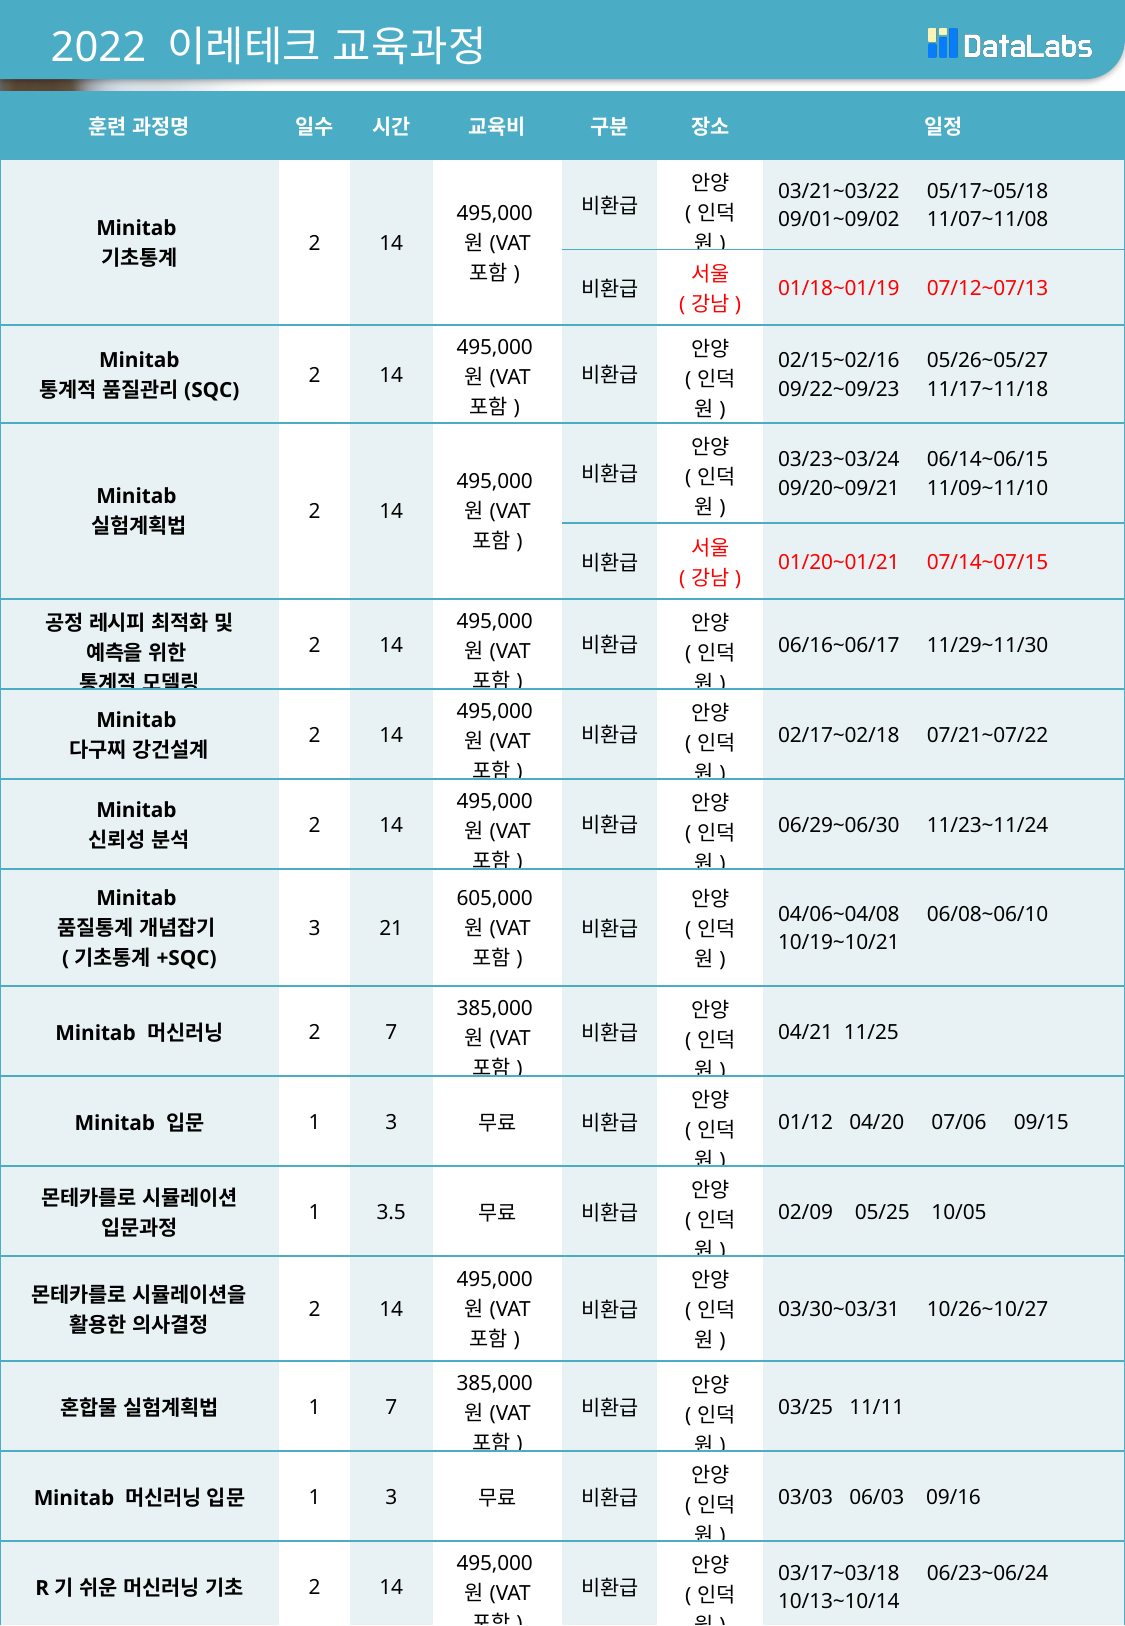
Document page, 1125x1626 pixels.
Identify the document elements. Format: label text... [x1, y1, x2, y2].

table_cell 495,000원(VAT 포함) [433, 160, 562, 324]
table_cell 06/29~06/30 11/23~11/24 [763, 780, 1124, 868]
table_cell 비환급 [562, 690, 657, 778]
table_cell 1 [279, 1362, 350, 1450]
table_cell 14 [350, 424, 433, 598]
table_cell 비환급 [562, 987, 657, 1075]
title 2022 이레테크 교육과정 [35, 9, 1049, 80]
table_cell 안양 (인덕원) [657, 424, 763, 522]
table_header 구분 [562, 93, 657, 159]
table_cell 안양 (인덕원) [657, 987, 763, 1075]
table_cell 495,000원(VAT 포함) [433, 690, 562, 778]
table_cell 21 [350, 870, 433, 985]
table_cell 2 [279, 987, 350, 1075]
table_cell 안양 (인덕원) [657, 1452, 763, 1540]
table_cell 2 [279, 1542, 350, 1625]
table_cell 무료 [433, 1167, 562, 1255]
table_cell 비환급 [562, 424, 657, 522]
table_cell 495,000원(VAT 포함) [433, 1542, 562, 1625]
table_cell 몬테카를로 시뮬레이션을 활용한 의사결정 [1, 1257, 279, 1360]
table_cell 01/18~01/19 07/12~07/13 [763, 250, 1124, 324]
table_cell 02/15~02/16 05/26~05/27 09/22~09/23 11/17~11/18 [763, 326, 1124, 422]
table_cell 01/20~01/21 07/14~07/15 [763, 524, 1124, 598]
table_cell 03/23~03/24 06/14~06/15 09/20~09/21 11/09~11/10 [763, 424, 1124, 522]
table_cell 14 [350, 326, 433, 422]
table_cell 3 [279, 870, 350, 985]
table_cell 비환급 [562, 326, 657, 422]
table_cell 비환급 [562, 600, 657, 688]
table_cell 안양 (인덕원) [657, 1077, 763, 1165]
table_header 훈련 과정명 [1, 93, 279, 159]
table_cell 안양 (인덕원) [657, 1167, 763, 1255]
table_cell Minitab 머신러닝 [1, 987, 279, 1075]
table_cell 2 [279, 1257, 350, 1360]
table_cell 03/30~03/31 10/26~10/27 [763, 1257, 1124, 1360]
table_cell 14 [350, 600, 433, 688]
table_cell 2 [279, 160, 350, 324]
table_cell 495,000원(VAT 포함) [433, 424, 562, 598]
table_cell 2 [279, 780, 350, 868]
table_cell 비환급 [562, 160, 657, 249]
table_cell 비환급 [562, 1542, 657, 1625]
table_cell 14 [350, 690, 433, 778]
table_cell 03/17~03/18 06/23~06/24 10/13~10/14 [763, 1542, 1124, 1625]
table_header 장소 [657, 93, 763, 159]
table_cell 1 [279, 1452, 350, 1540]
table_cell 3.5 [350, 1167, 433, 1255]
table_cell 04/21 11/25 [763, 987, 1124, 1075]
table_cell 안양 (인덕원) [657, 326, 763, 422]
table_cell 14 [350, 1257, 433, 1360]
table_cell 14 [350, 780, 433, 868]
table_cell 안양 (인덕원) [657, 1542, 763, 1625]
table_cell 비환급 [562, 1167, 657, 1255]
table_header 일수 [279, 93, 350, 159]
table_cell 비환급 [562, 1452, 657, 1540]
table_cell 7 [350, 1362, 433, 1450]
table_cell 무료 [433, 1452, 562, 1540]
table_cell 02/09 05/25 10/05 [763, 1167, 1124, 1255]
table_cell 몬테카를로 시뮬레이션 입문과정 [1, 1167, 279, 1255]
picture [0, 23, 1125, 91]
table_cell 495,000원(VAT 포함) [433, 326, 562, 422]
table_cell 3 [350, 1452, 433, 1540]
table_cell 3 [350, 1077, 433, 1165]
table_cell 03/25 11/11 [763, 1362, 1124, 1450]
table_cell R기 쉬운 머신러닝 기초 [1, 1542, 279, 1625]
table_cell 2 [279, 600, 350, 688]
table_cell 03/21~03/22 05/17~05/18 09/01~09/02 11/07~11/08 [763, 160, 1124, 249]
table_cell 2 [279, 424, 350, 598]
table_cell 14 [350, 1542, 433, 1625]
table_cell 안양 (인덕원) [657, 780, 763, 868]
table_cell 7 [350, 987, 433, 1075]
table_cell 385,000원(VAT 포함) [433, 987, 562, 1075]
table_cell 안양 (인덕원) [657, 1362, 763, 1450]
table_cell 04/06~04/08 06/08~06/10 10/19~10/21 [763, 870, 1124, 985]
table_cell 03/03 06/03 09/16 [763, 1452, 1124, 1540]
table_cell Minitab 통계적 품질관리(SQC) [1, 326, 279, 422]
table_cell 비환급 [562, 1257, 657, 1360]
table_cell 01/12 04/20 07/06 09/15 [763, 1077, 1124, 1165]
table_cell 14 [350, 160, 433, 324]
table_header 시간 [350, 93, 433, 159]
table_cell 1 [279, 1167, 350, 1255]
table_cell 혼합물 실험계획법 [1, 1362, 279, 1450]
table_cell 무료 [433, 1077, 562, 1165]
table_cell 495,000원(VAT 포함) [433, 600, 562, 688]
table_cell 605,000원(VAT 포함) [433, 870, 562, 985]
table_cell 안양 (인덕원) [657, 600, 763, 688]
table_cell 06/16~06/17 11/29~11/30 [763, 600, 1124, 688]
table_cell 495,000원(VAT 포함) [433, 780, 562, 868]
table_cell 서울 (강남) [657, 250, 763, 324]
table_header 교육비 [433, 93, 562, 159]
table_cell 비환급 [562, 250, 657, 324]
table_cell 비환급 [562, 870, 657, 985]
table_cell 비환급 [562, 1362, 657, 1450]
table_cell 공정 레시피 최적화 및 예측을 위한 통계적 모델링 [1, 600, 279, 688]
table_cell Minitab 다구찌 강건설계 [1, 690, 279, 778]
table_cell 비환급 [562, 780, 657, 868]
table_cell 안양 (인덕원) [657, 870, 763, 985]
table_cell 비환급 [562, 524, 657, 598]
table_cell 안양 (인덕원) [657, 690, 763, 778]
table_cell 안양 (인덕원) [657, 1257, 763, 1360]
table_cell Minitab 머신러닝 입문 [1, 1452, 279, 1540]
table_cell 495,000원(VAT 포함) [433, 1257, 562, 1360]
table_cell 2 [279, 326, 350, 422]
table_cell 1 [279, 1077, 350, 1165]
table_cell 385,000원(VAT 포함) [433, 1362, 562, 1450]
table_cell Minitab 기초통계 [1, 160, 279, 324]
table_cell Minitab 품질통계 개념잡기 (기초통계+SQC) [1, 870, 279, 985]
table_cell 서울 (강남) [657, 524, 763, 598]
table_cell 비환급 [562, 1077, 657, 1165]
table_cell Minitab 입문 [1, 1077, 279, 1165]
table_cell 안양 (인덕원) [657, 160, 763, 249]
table_cell Minitab 실험계획법 [1, 424, 279, 598]
table_cell Minitab 신뢰성 분석 [1, 780, 279, 868]
table_cell 2 [279, 690, 350, 778]
table_cell 02/17~02/18 07/21~07/22 [763, 690, 1124, 778]
table_header 일정 [763, 93, 1124, 159]
